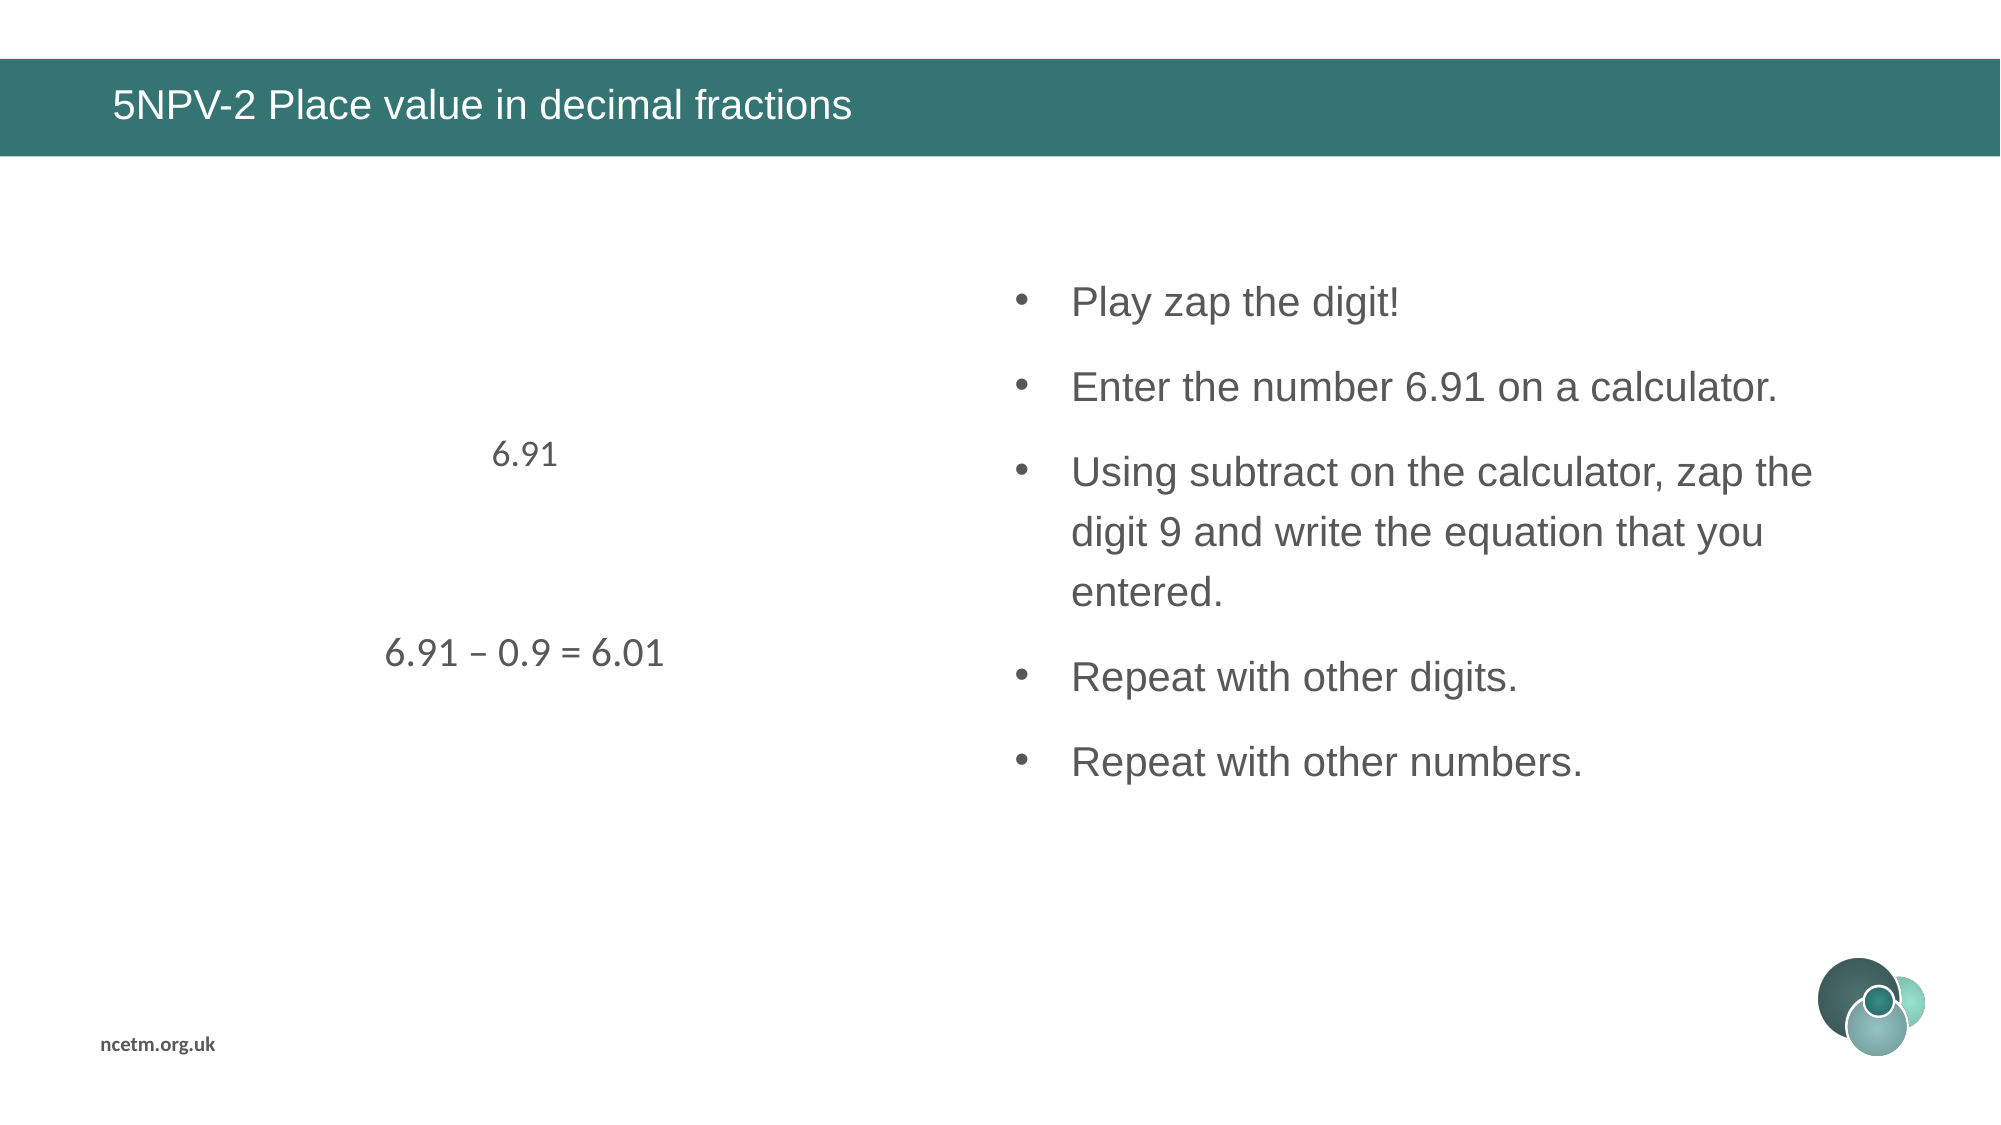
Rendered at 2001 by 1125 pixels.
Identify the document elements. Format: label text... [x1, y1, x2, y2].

text_box 6.91 [194, 421, 856, 482]
text_box Play zap the digit! Enter the number 6.91 on a calculator. Using subtract on the calculator, zap the digit 9 and write the equation that you entered. Repeat with other digits. Repeat with other numbers. [999, 257, 1900, 929]
picture [1818, 958, 1925, 1056]
text_box 6.91 – 0.9 = 6.01 [369, 617, 681, 683]
title 5NPV-2 Place value in decimal fractions [97, 76, 1945, 147]
